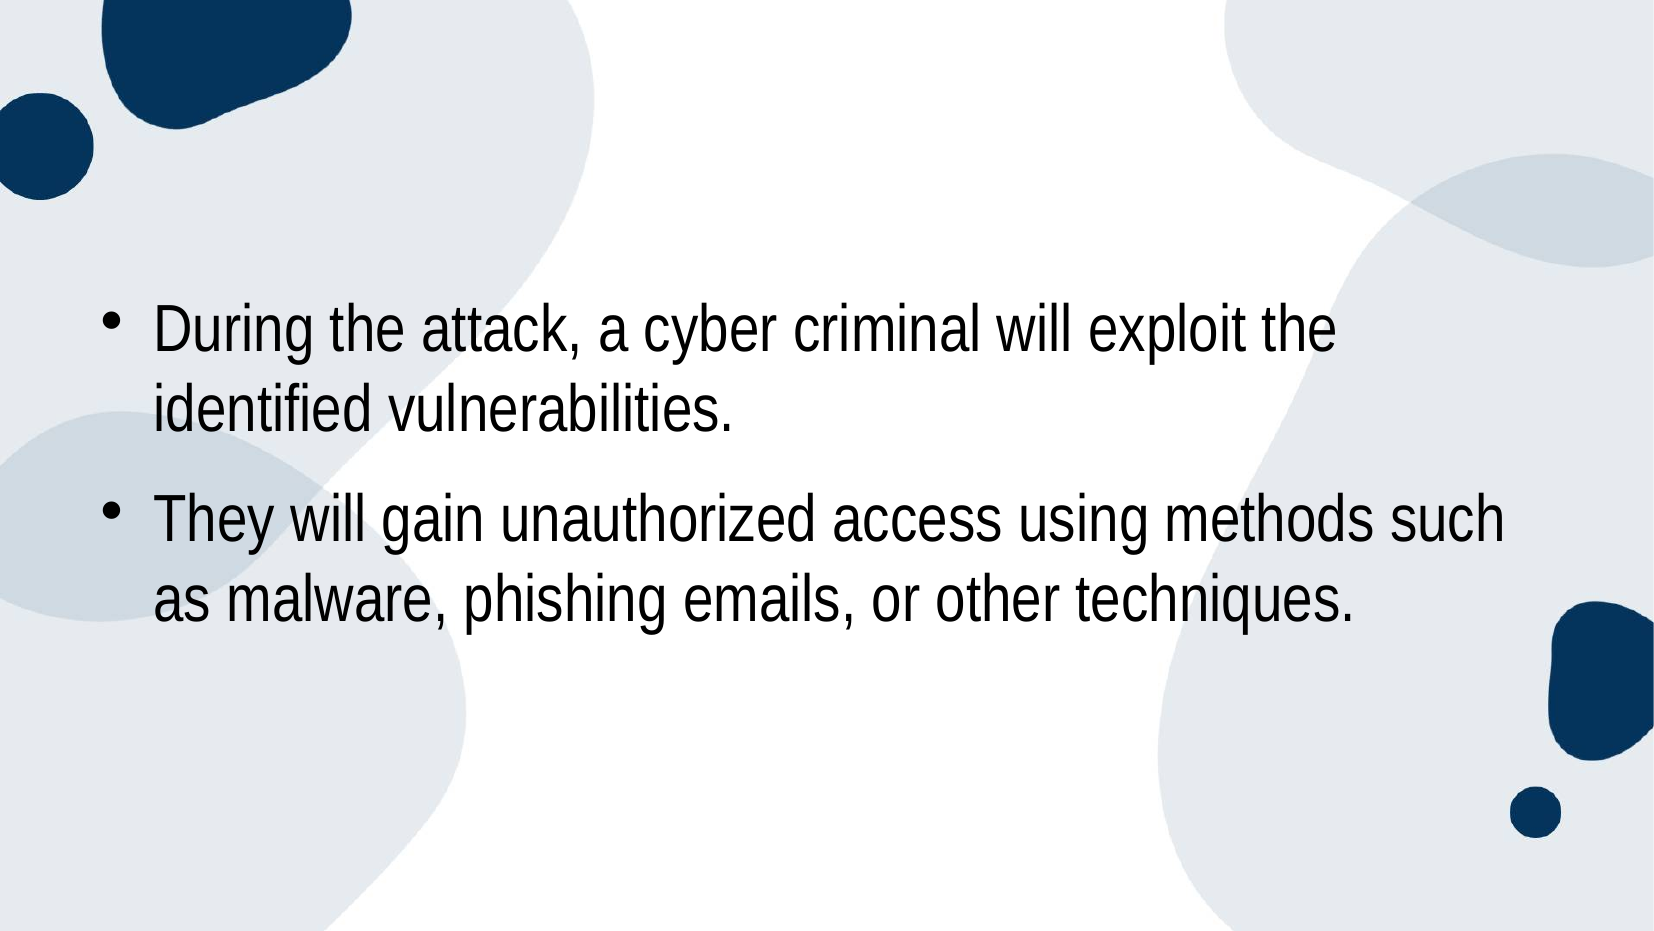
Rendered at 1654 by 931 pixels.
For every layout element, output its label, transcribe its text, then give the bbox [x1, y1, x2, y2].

picture [0, 0, 1654, 931]
list During the attack, a cyber criminal will exploit the identified vulnerabilities. They will gain unauthorized access using methods such as malware, phishing emails, or other techniques. [82, 284, 1571, 646]
